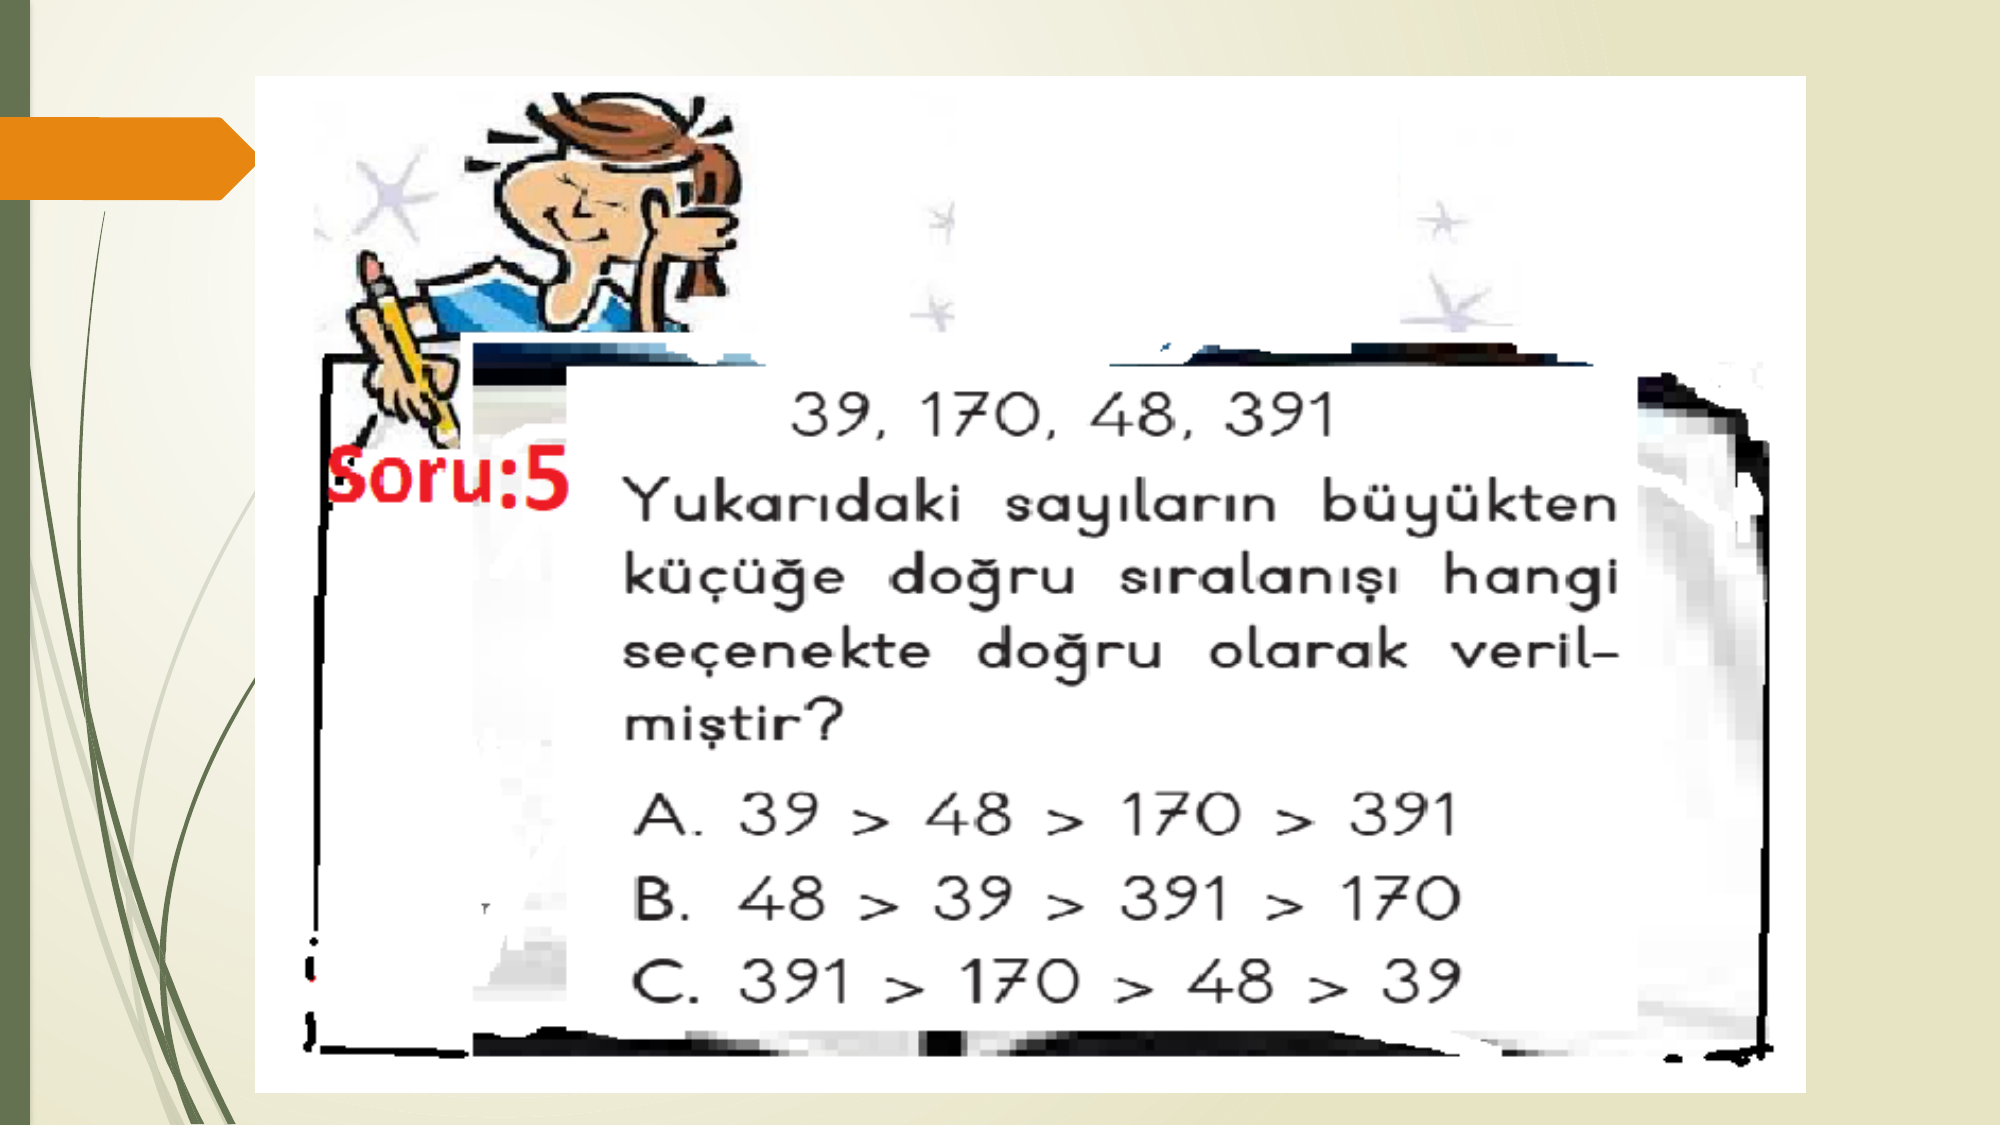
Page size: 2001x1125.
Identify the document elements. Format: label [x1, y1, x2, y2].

picture [255, 76, 1807, 1093]
